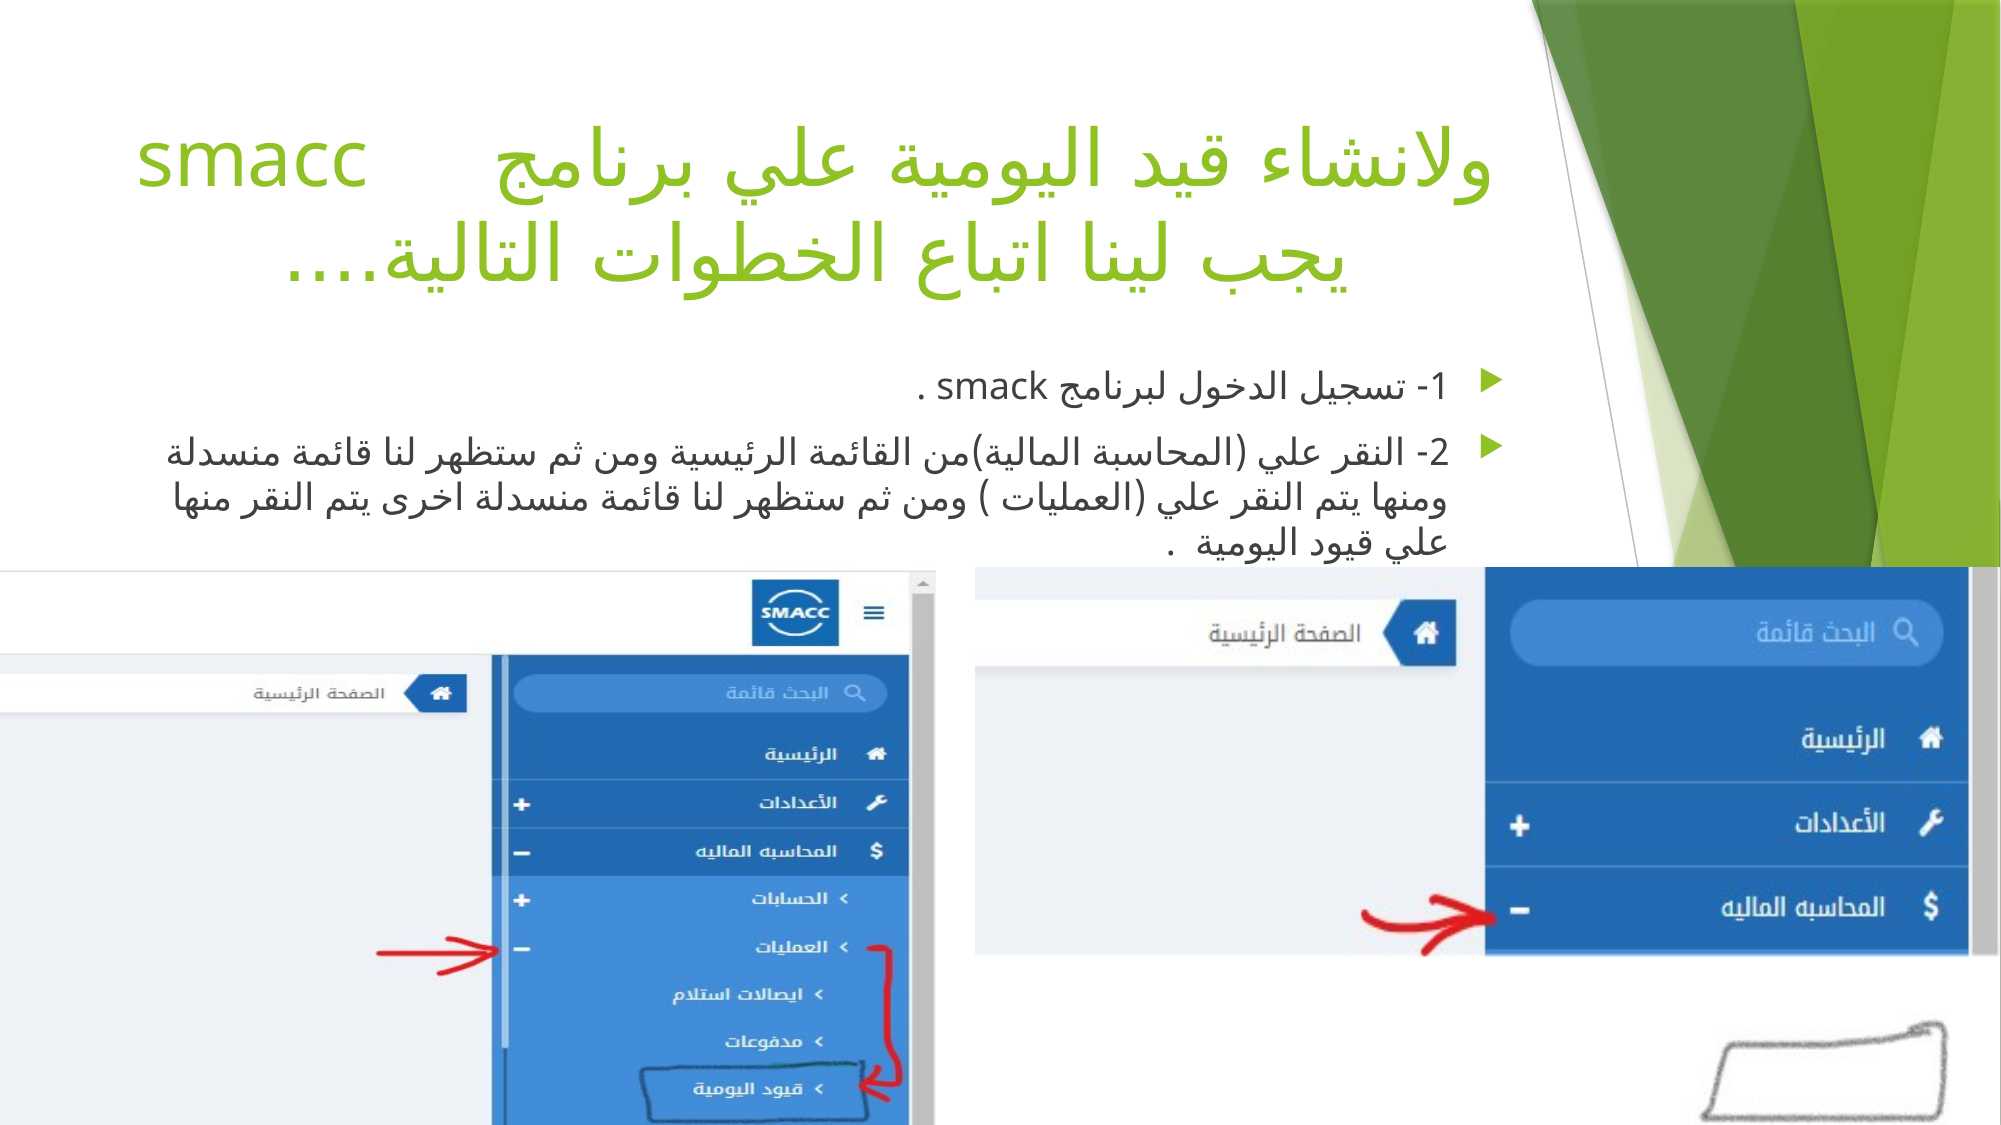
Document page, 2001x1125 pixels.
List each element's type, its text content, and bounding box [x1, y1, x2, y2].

picture [0, 567, 936, 1125]
list 1- تسجيل الدخول لبرنامج smack . 2- النقر علي (المحاسبة المالية)من القائمة الرئيسية ومن ثم ستظهر لنا قائمة منسدلة ومنها يتم النقر علي (العمليات ) ومن ثم ستظهر لنا قائمة منسدلة اخرى يتم النقر منها علي قيود اليومية . [111, 354, 1522, 992]
title ولانشاء قيد اليومية علي برنامج smacc يجب لينا اتباع الخطوات التالية.... [111, 99, 1522, 317]
picture [975, 567, 2000, 1125]
